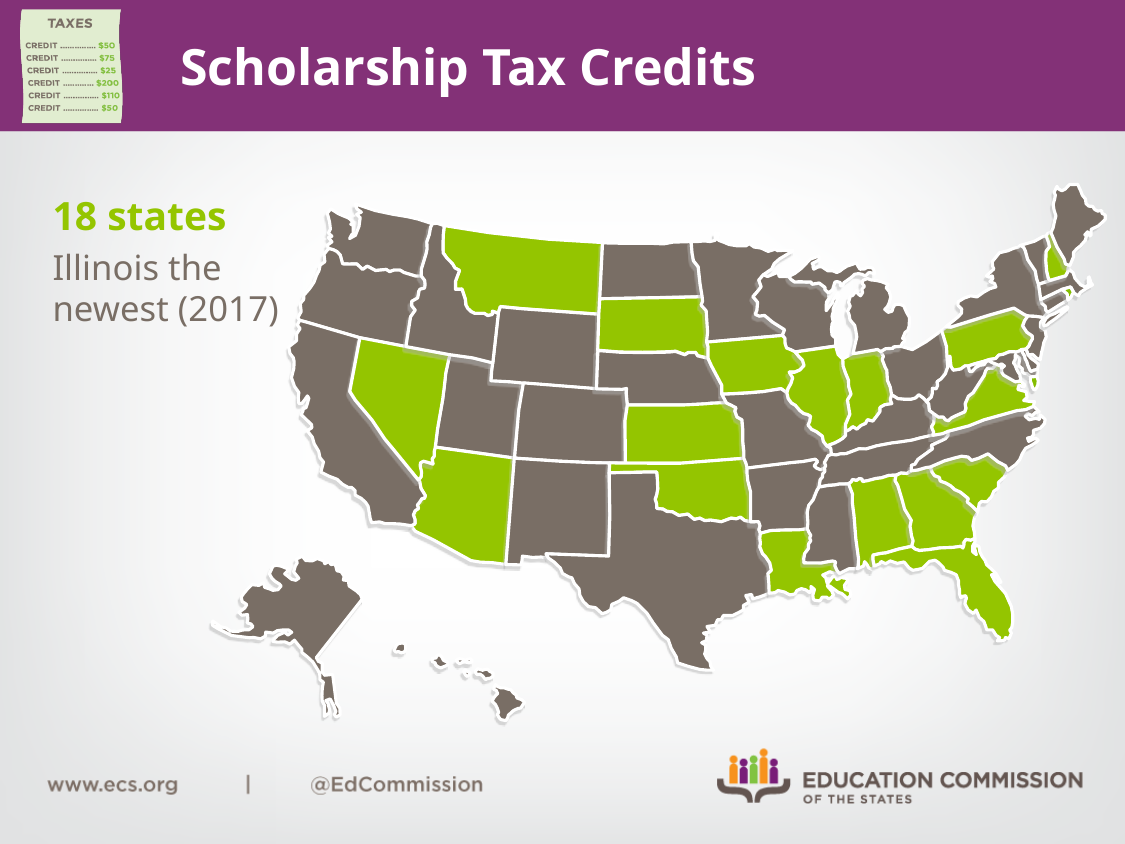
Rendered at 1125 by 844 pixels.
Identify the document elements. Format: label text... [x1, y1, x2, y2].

picture [0, 4, 150, 127]
list 18 states Illinois the newest (2017) [37, 184, 210, 343]
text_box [212, 184, 1106, 721]
text_box Scholarship Tax Credits [0, 0, 1125, 132]
picture [0, 132, 1125, 844]
